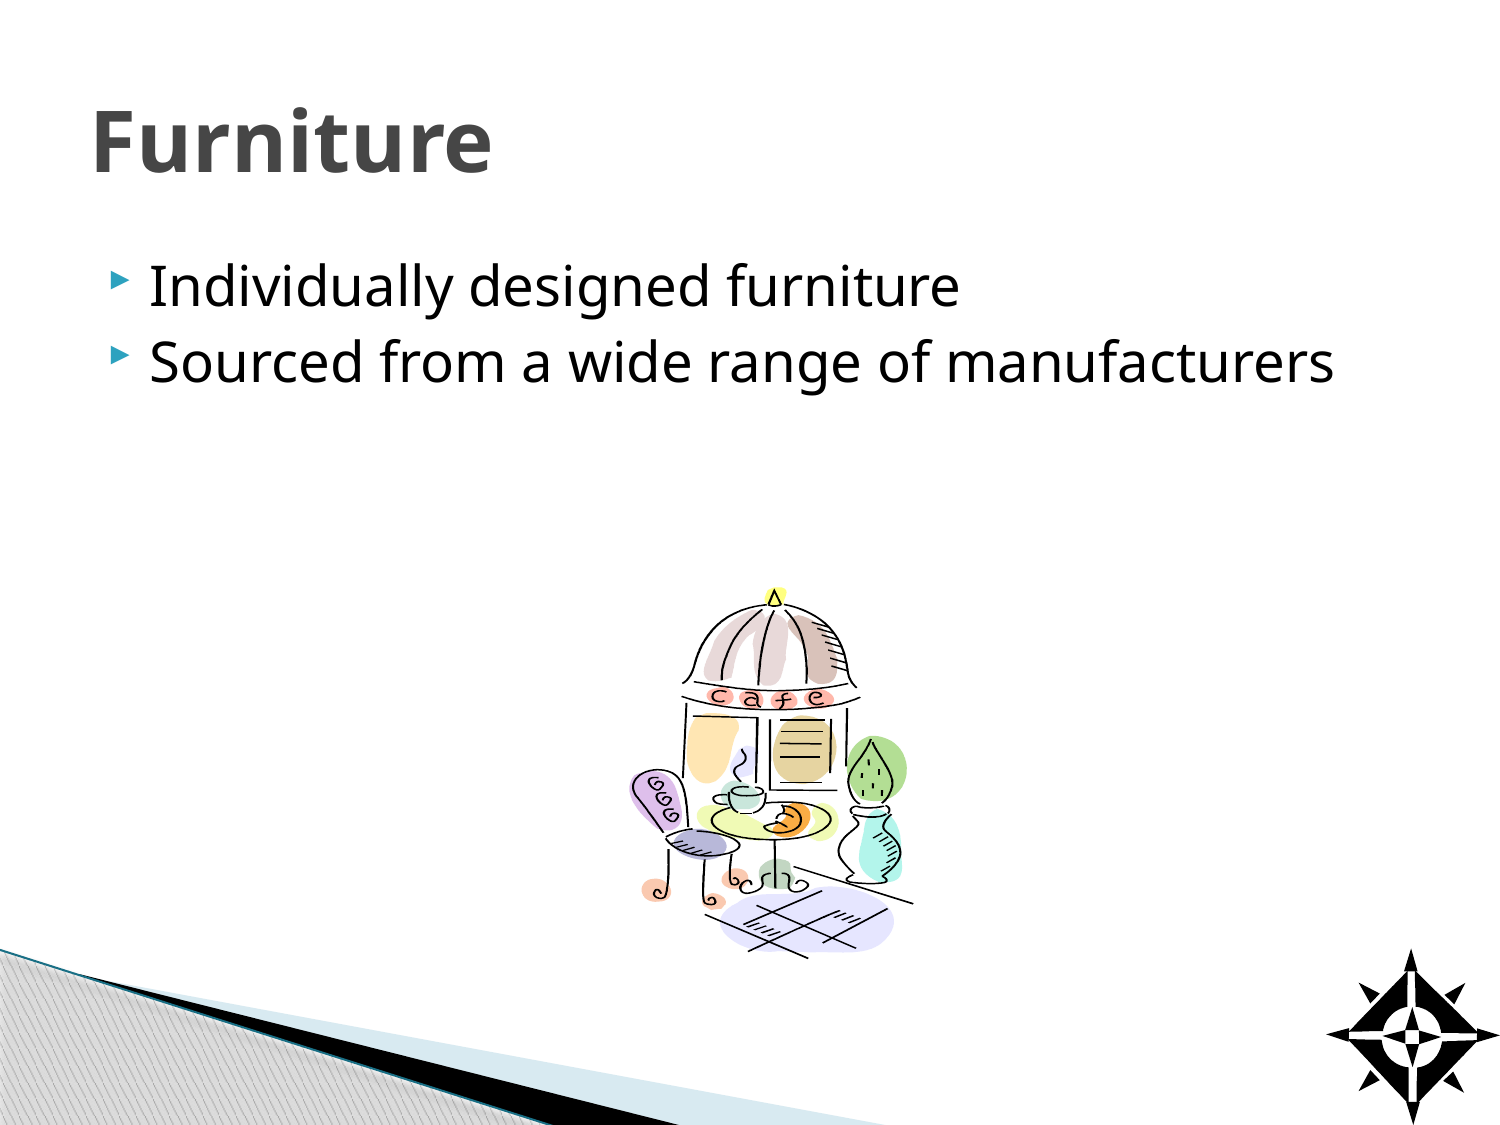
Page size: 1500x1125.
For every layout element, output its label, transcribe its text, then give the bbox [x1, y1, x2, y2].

picture [624, 587, 919, 963]
title Furniture [75, 45, 1425, 233]
list Individually designed furniture Sourced from a wide range of manufacturers [75, 243, 1425, 986]
